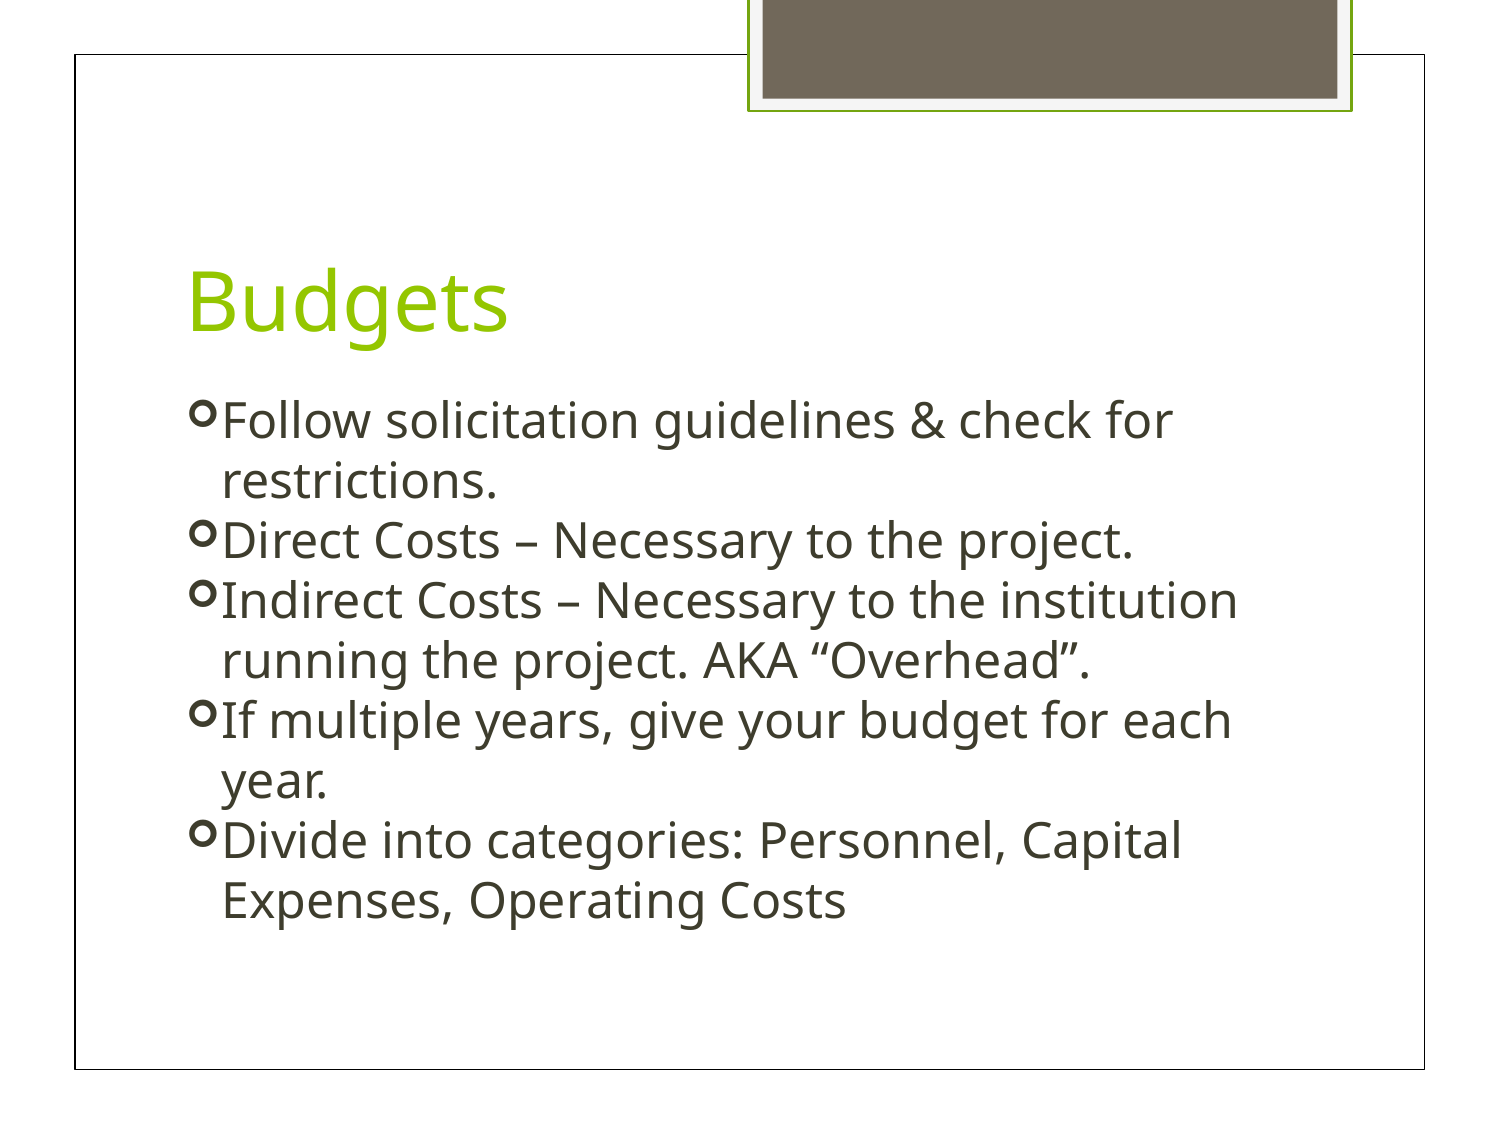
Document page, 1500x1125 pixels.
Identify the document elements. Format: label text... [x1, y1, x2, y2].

text_box Budgets [171, 168, 1324, 356]
text_box Follow solicitation guidelines & check for restrictions. Direct Costs – Necessary to the project. Indirect Costs – Necessary to the institution running the project. AKA “Overhead”. If multiple years, give your budget for each year. Divide into categories: Personnel, Capital Expenses, Operating Costs [171, 381, 1283, 957]
